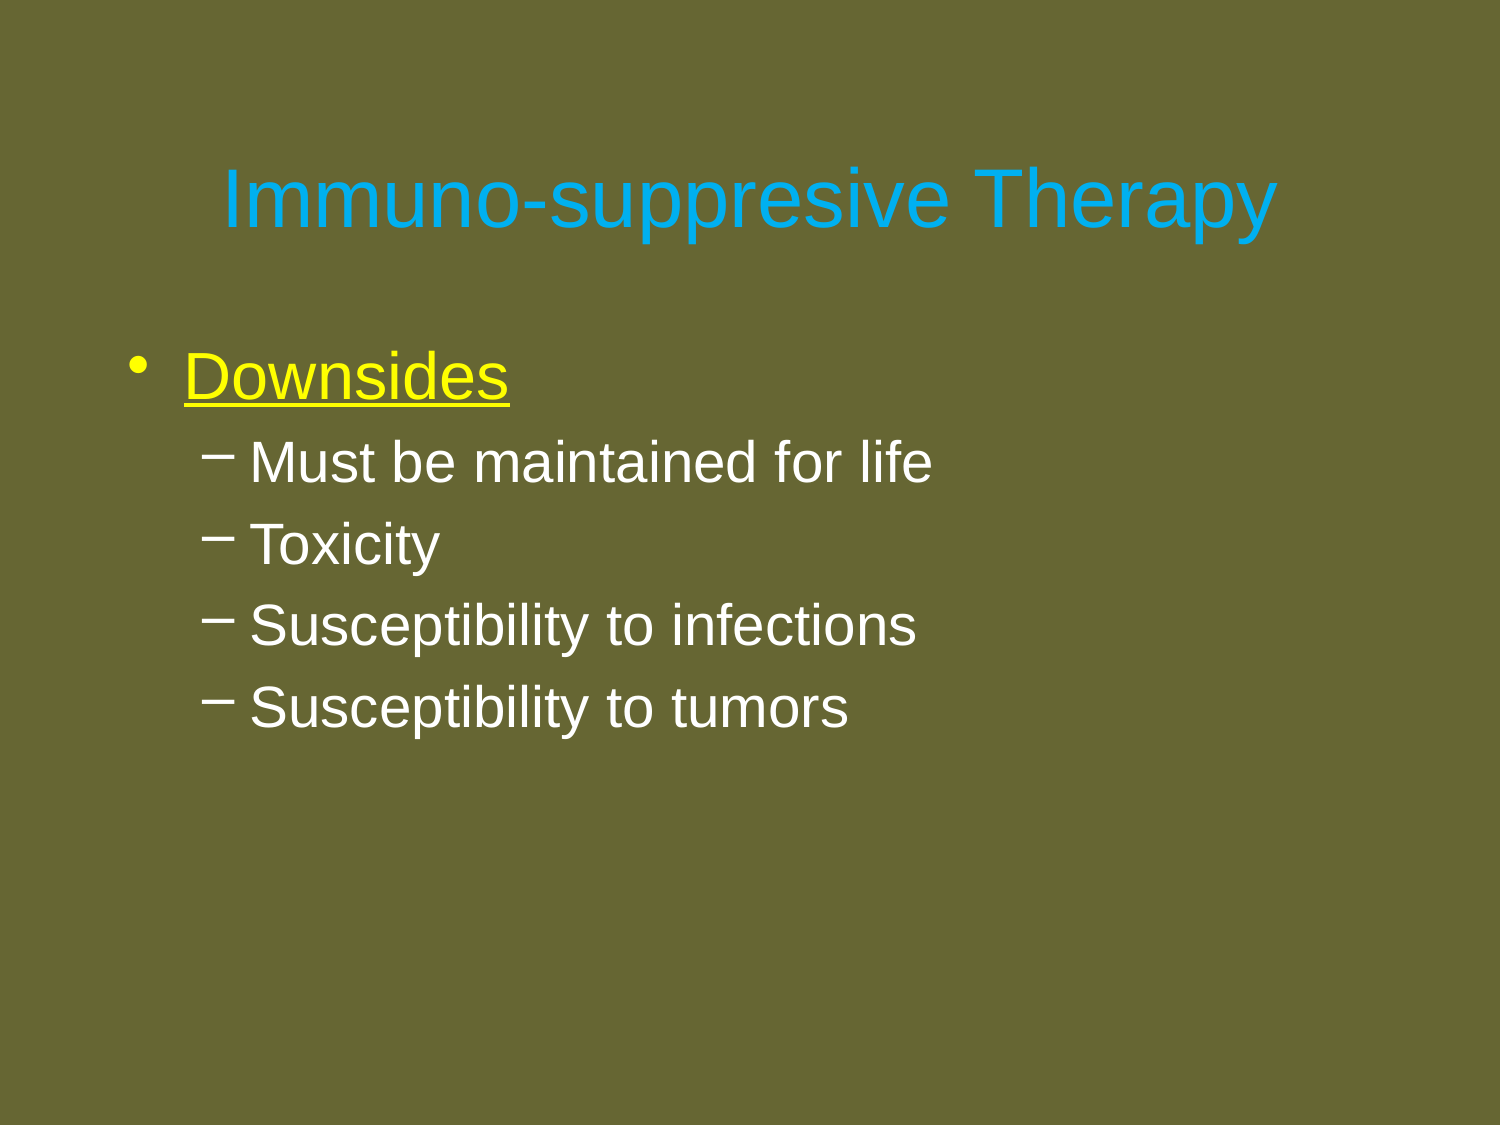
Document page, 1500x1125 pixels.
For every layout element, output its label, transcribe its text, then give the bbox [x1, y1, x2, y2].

title Immuno-suppresive Therapy [112, 99, 1388, 288]
list Downsides Must be maintained for life Toxicity Susceptibility to infections Susceptibility to tumors [112, 324, 1388, 1001]
